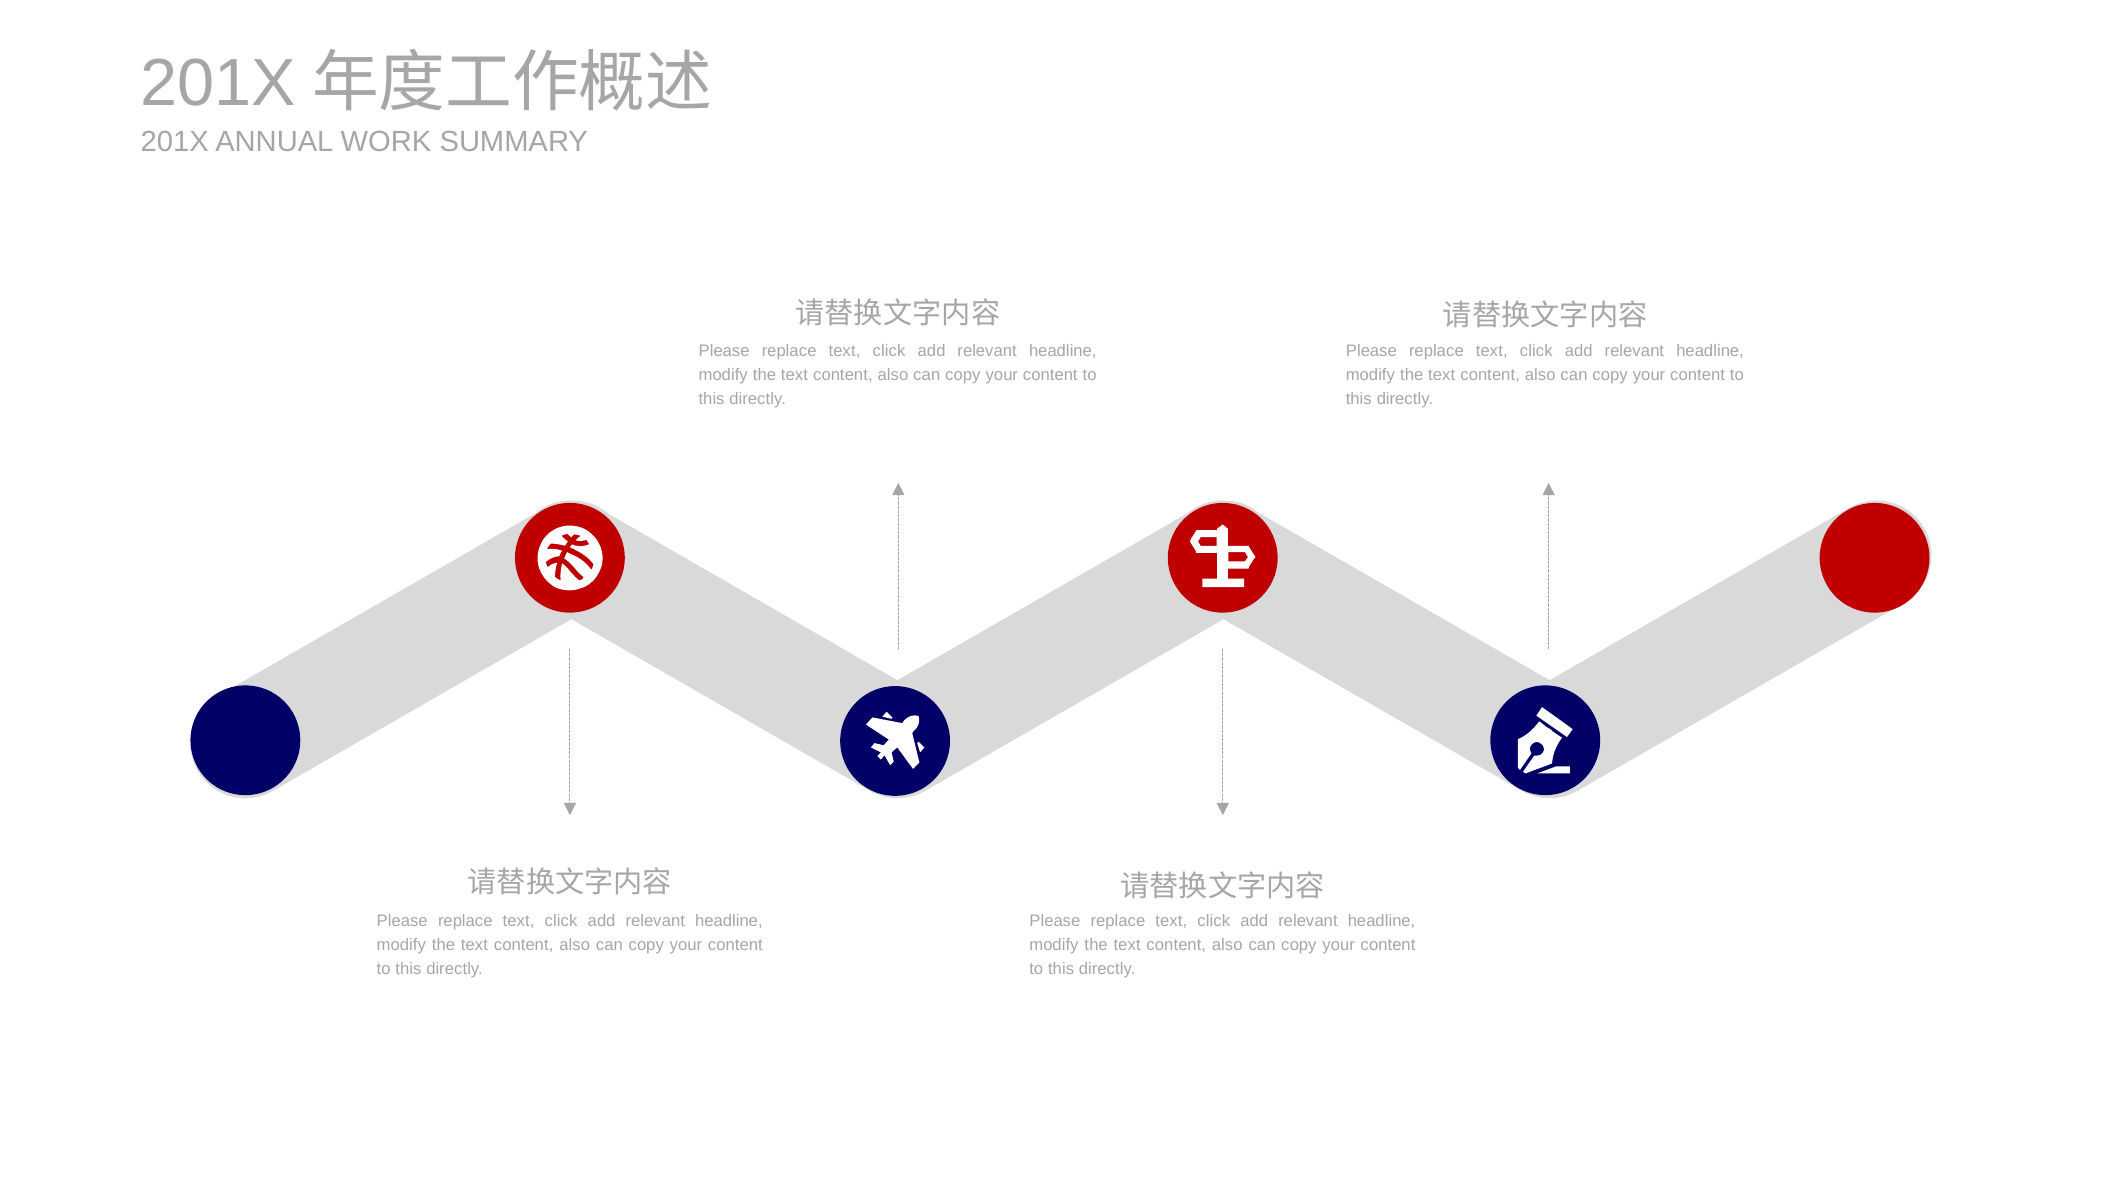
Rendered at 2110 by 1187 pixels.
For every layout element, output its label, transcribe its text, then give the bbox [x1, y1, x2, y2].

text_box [361, 849, 779, 985]
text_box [1014, 853, 1431, 985]
text_box 201X年度工作概述 [140, 38, 789, 119]
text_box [1331, 282, 1760, 415]
text_box 201X ANNUAL WORK SUMMARY [140, 122, 602, 158]
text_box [683, 280, 1113, 415]
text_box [190, 268, 1930, 1030]
